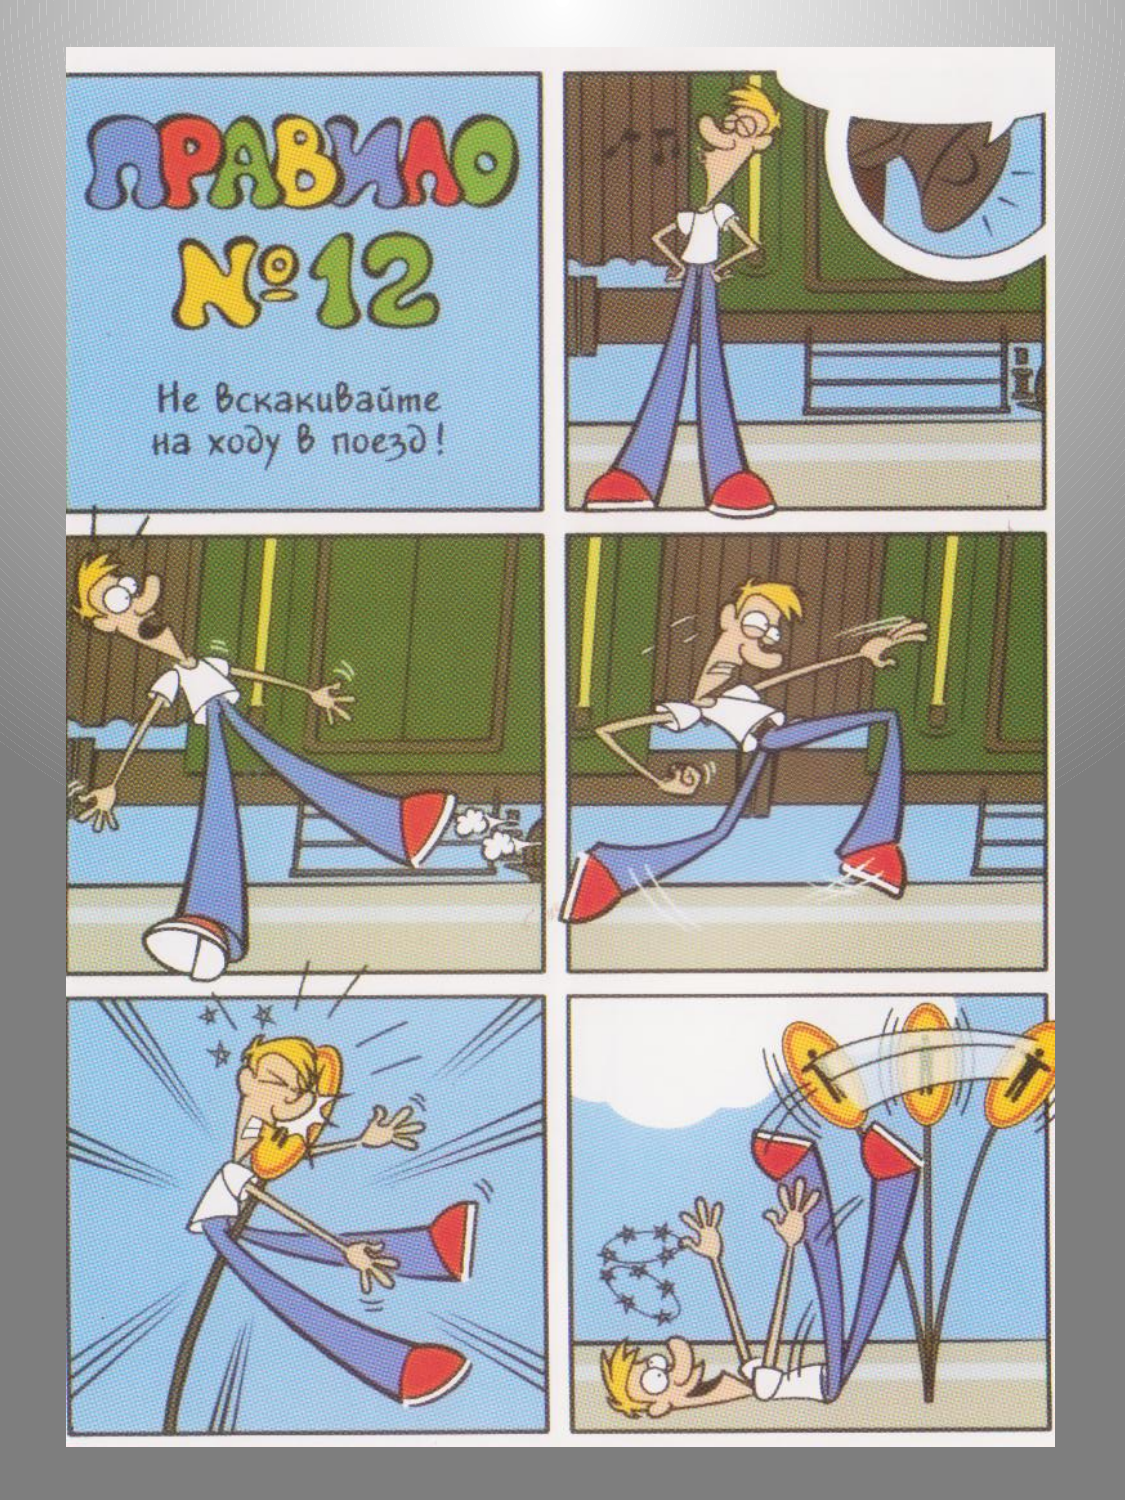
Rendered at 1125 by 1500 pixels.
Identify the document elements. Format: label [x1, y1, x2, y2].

picture [66, 46, 1055, 1448]
